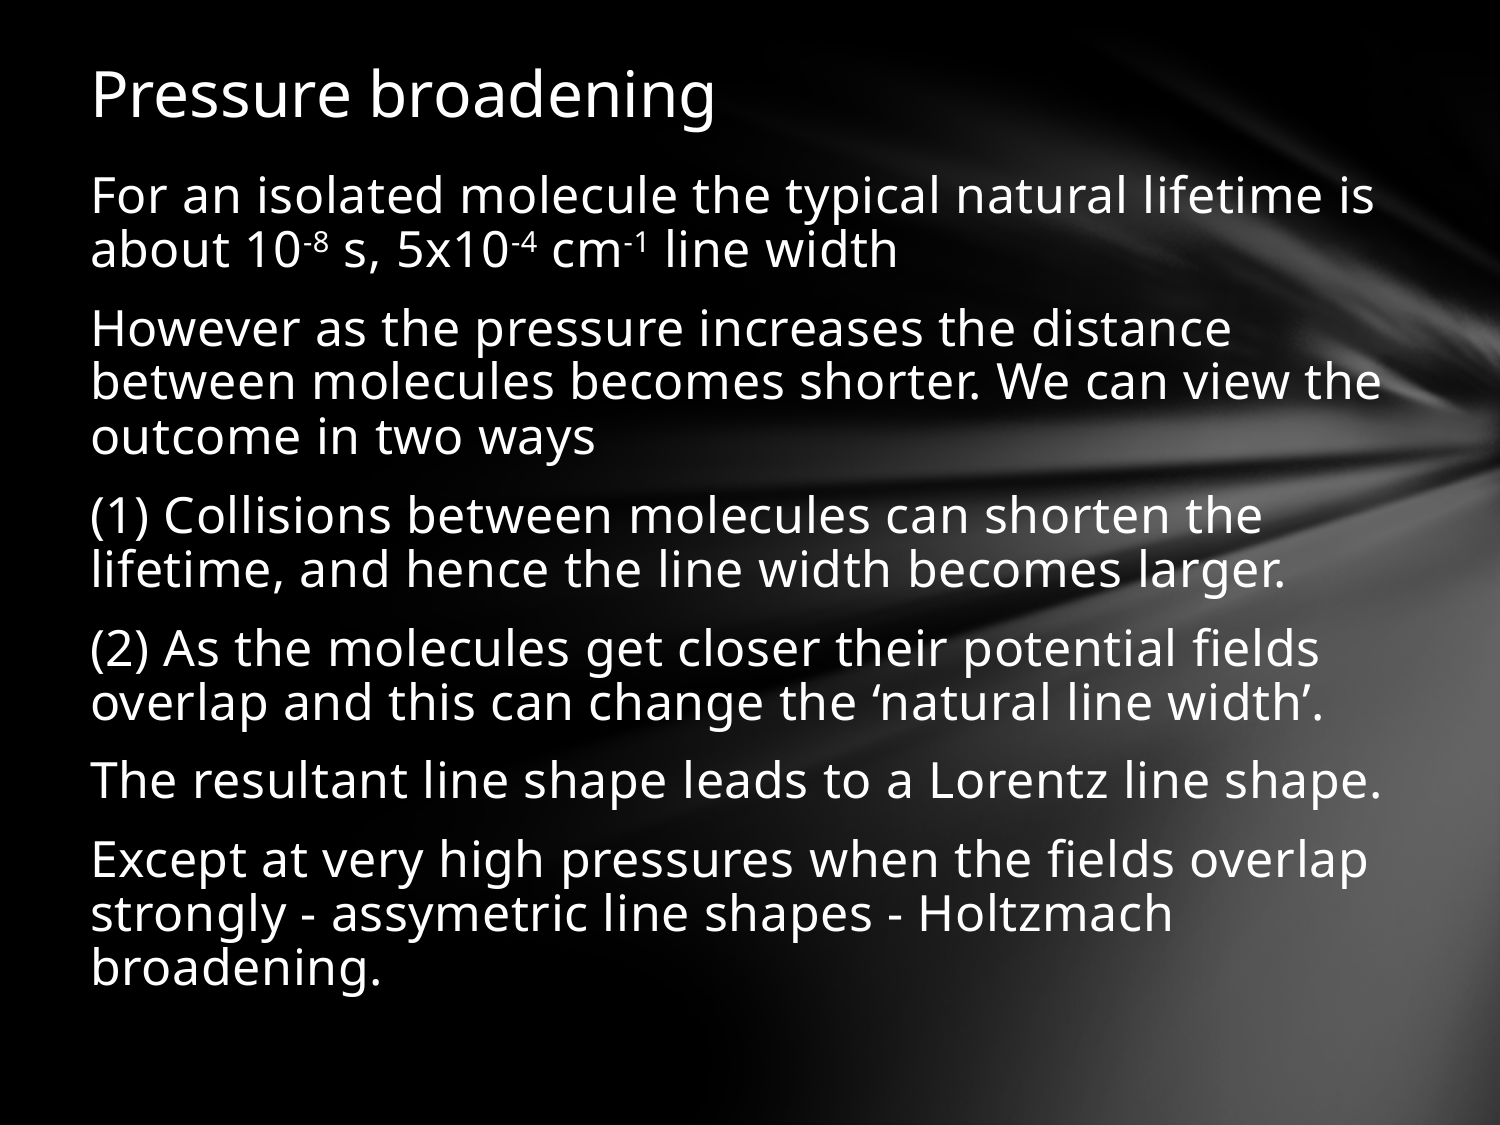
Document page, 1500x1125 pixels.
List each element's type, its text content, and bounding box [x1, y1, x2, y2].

title Pressure broadening [75, 45, 1425, 138]
list For an isolated molecule the typical natural lifetime is about 10-8 s, 5x10-4 cm-1 line width However as the pressure increases the distance between molecules becomes shorter. We can view the outcome in two ways (1) Collisions between molecules can shorten the lifetime, and hence the line width becomes larger. (2) As the molecules get closer their potential fields overlap and this can change the ‘natural line width’. The resultant line shape leads to a Lorentz line shape. Except at very high pressures when the fields overlap strongly - assymetric line shapes - Holtzmach broadening. [75, 162, 1425, 1005]
